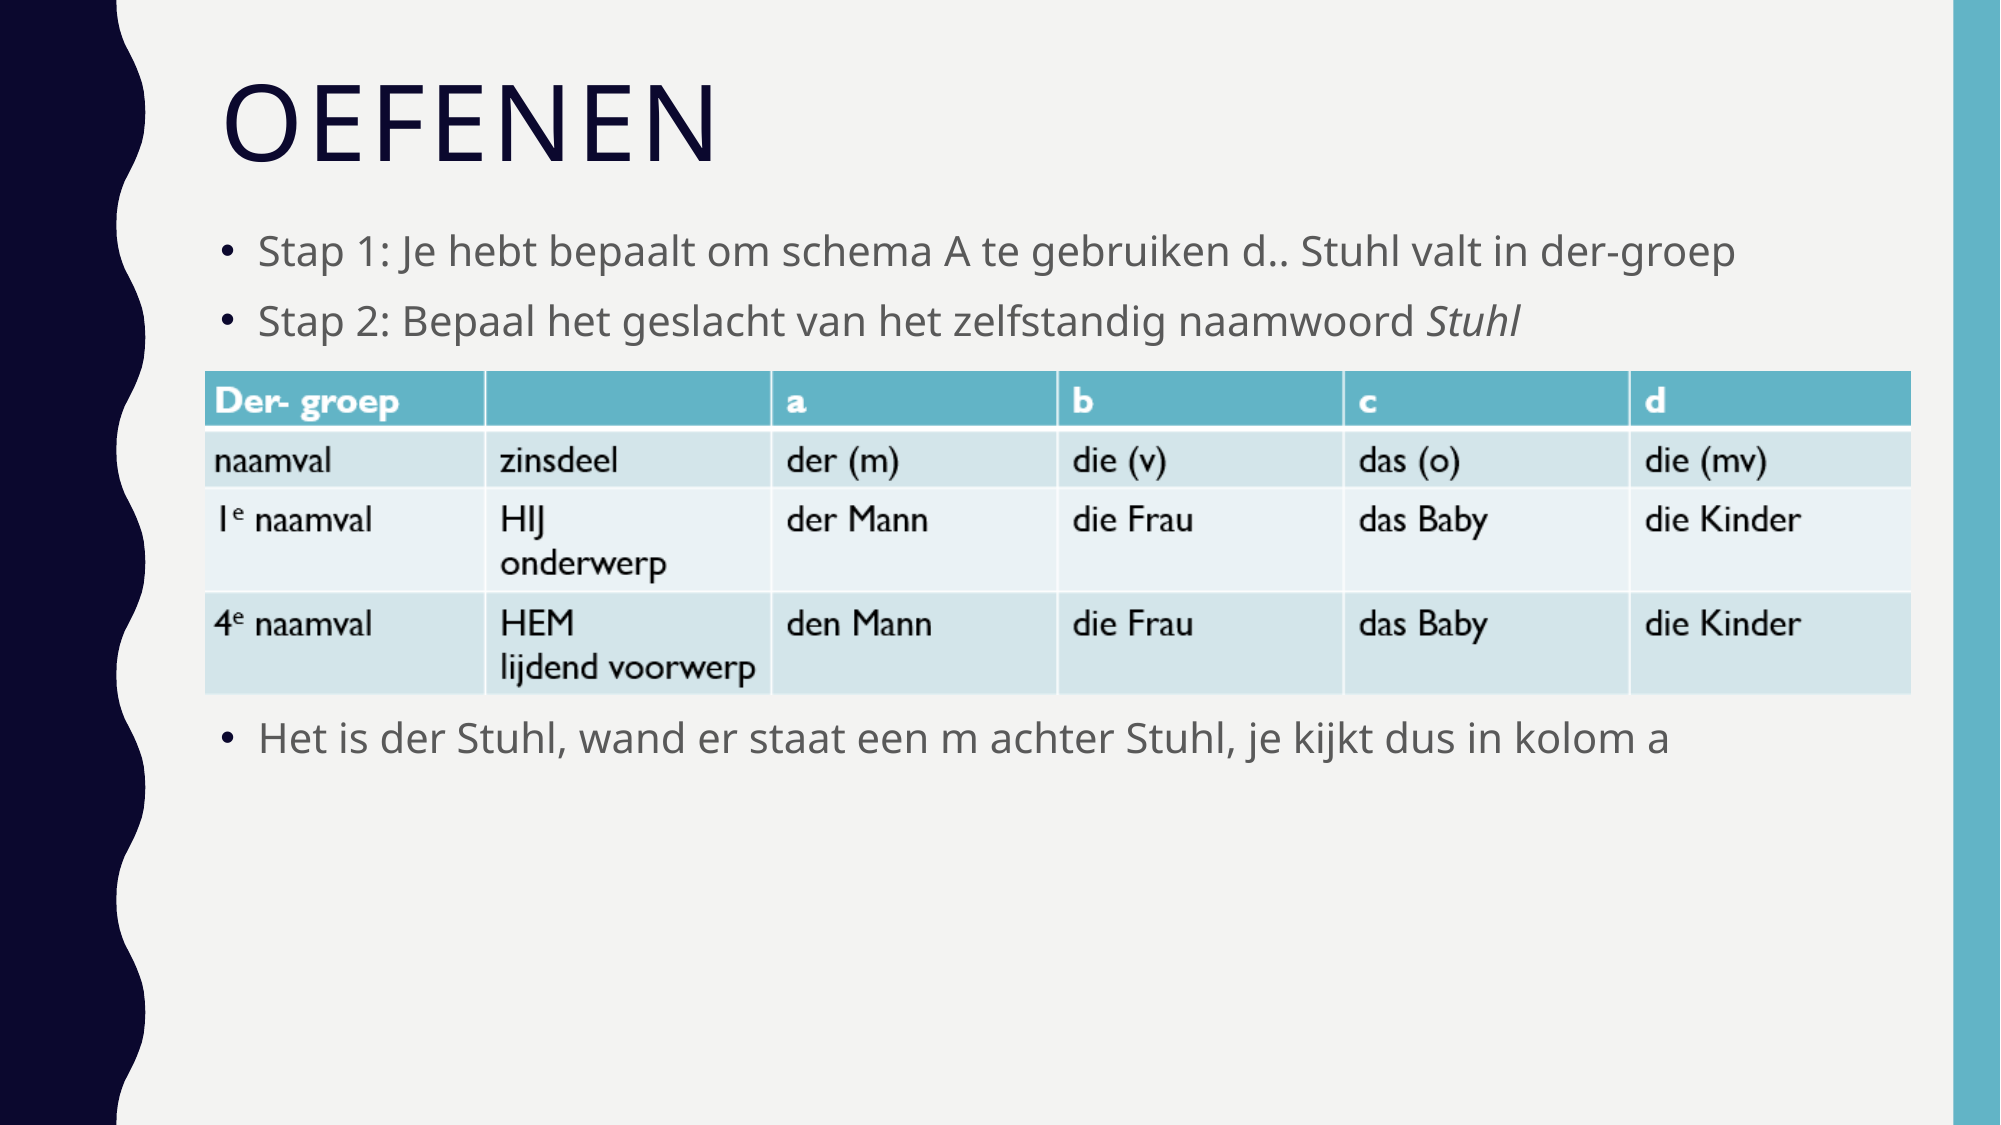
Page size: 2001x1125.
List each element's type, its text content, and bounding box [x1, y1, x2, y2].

list Stap 1: Je hebt bepaalt om schema A te gebruiken d.. Stuhl valt in der-groep Stap 2: Bepaal het geslacht van het zelfstandig naamwoord Stuhl Het is der Stuhl, wand er staat een m achter Stuhl, je kijkt dus in kolom a [205, 212, 1875, 371]
title oefenen [205, 62, 1875, 212]
list Stap 1: Je hebt bepaalt om schema A te gebruiken d.. Stuhl valt in der-groep Stap 2: Bepaal het geslacht van het zelfstandig naamwoord Stuhl Het is der Stuhl, wand er staat een m achter Stuhl, je kijkt dus in kolom a [205, 695, 1875, 975]
picture [205, 371, 1911, 695]
